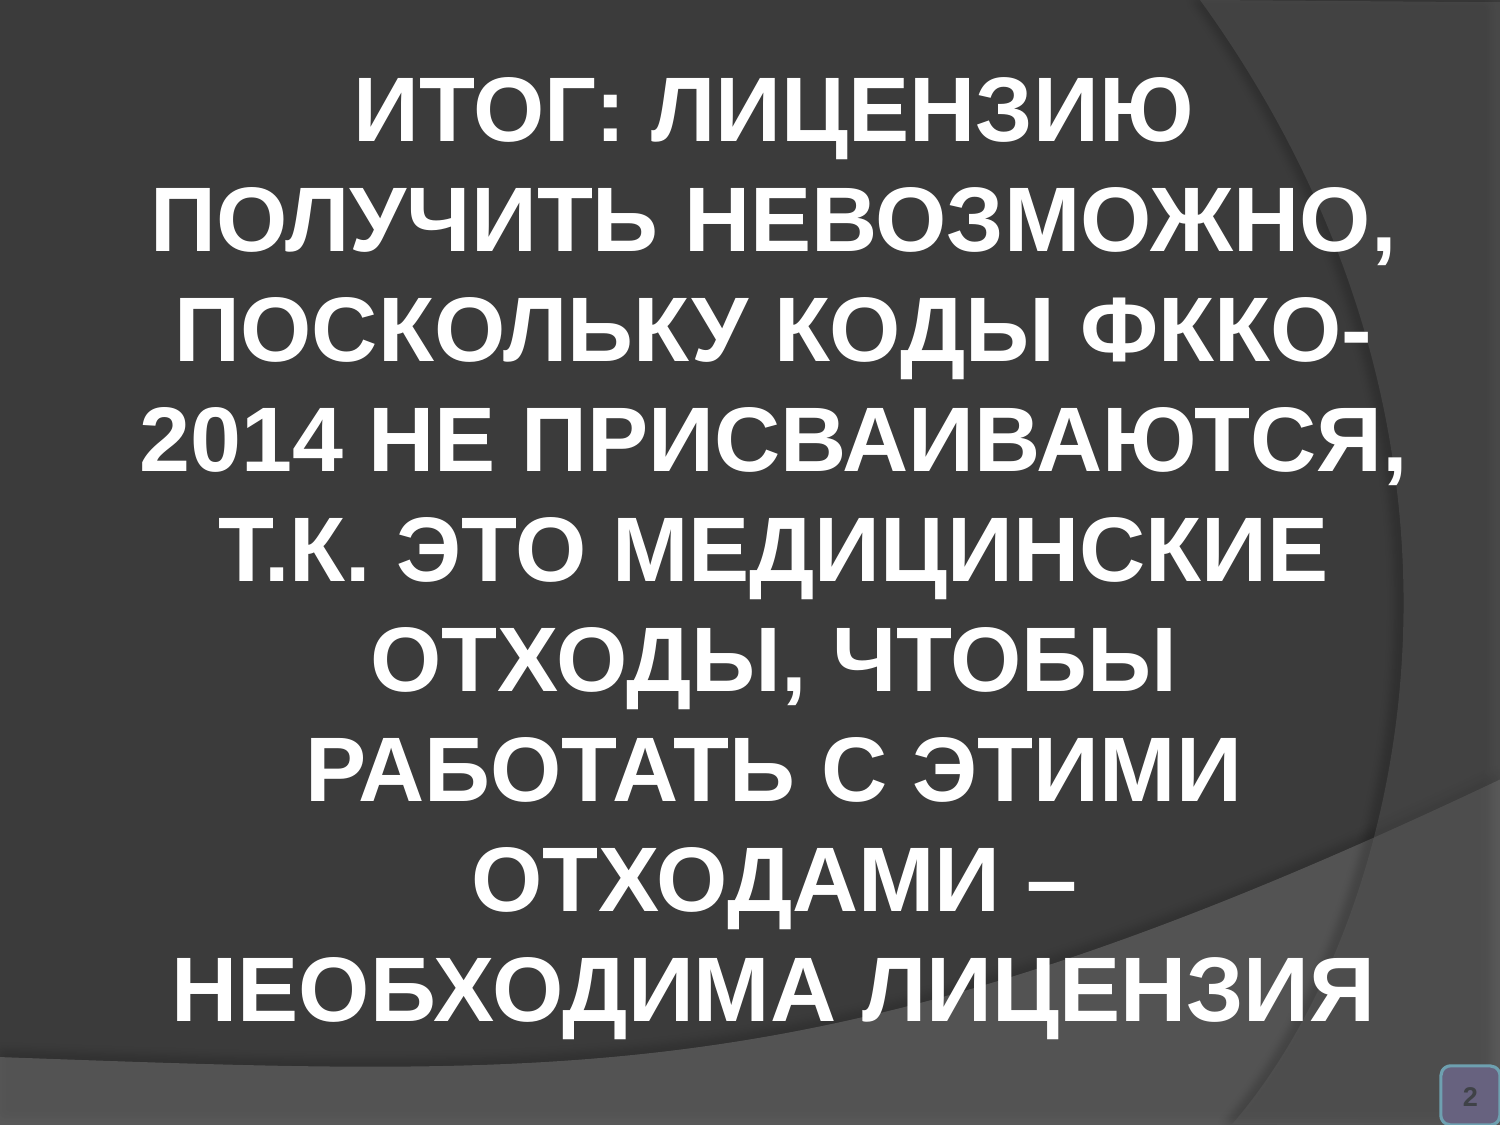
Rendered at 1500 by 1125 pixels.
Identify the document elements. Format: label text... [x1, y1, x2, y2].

text_box 2 [1439, 1064, 1500, 1125]
text_box ИТОГ: ЛИЦЕНЗИЮ ПОЛУЧИТЬ НЕВОЗМОЖНО, ПОСКОЛЬКУ КОДЫ ФККО-2014 НЕ ПРИСВАИВАЮТСЯ, Т.К. ЭТО МЕДИЦИНСКИЕ ОТХОДЫ, ЧТОБЫ РАБОТАТЬ С ЭТИМИ ОТХОДАМИ – НЕОБХОДИМА ЛИЦЕНЗИЯ [123, 42, 1425, 1048]
